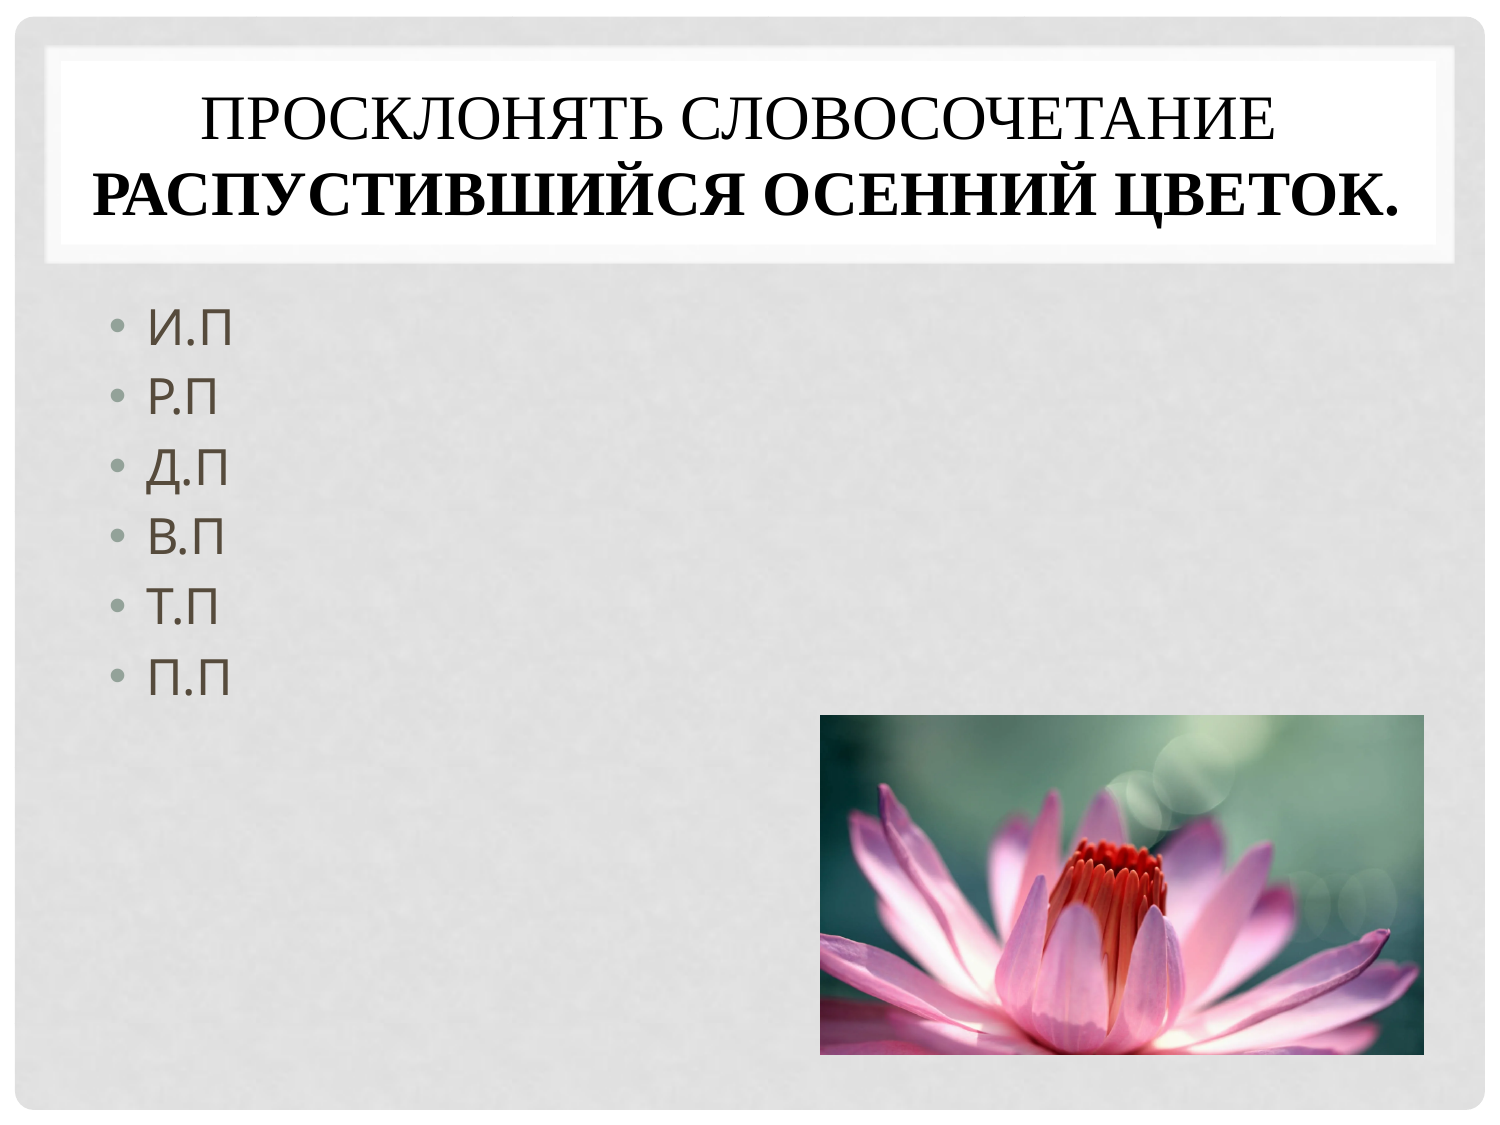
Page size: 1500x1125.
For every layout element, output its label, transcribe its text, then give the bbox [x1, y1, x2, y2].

title Просклонять словосочетание распустившийся осенний цветок. [69, 66, 1425, 238]
list И.П Р.П Д.П В.П Т.П П.П [75, 287, 1425, 1005]
picture [820, 715, 1424, 1056]
